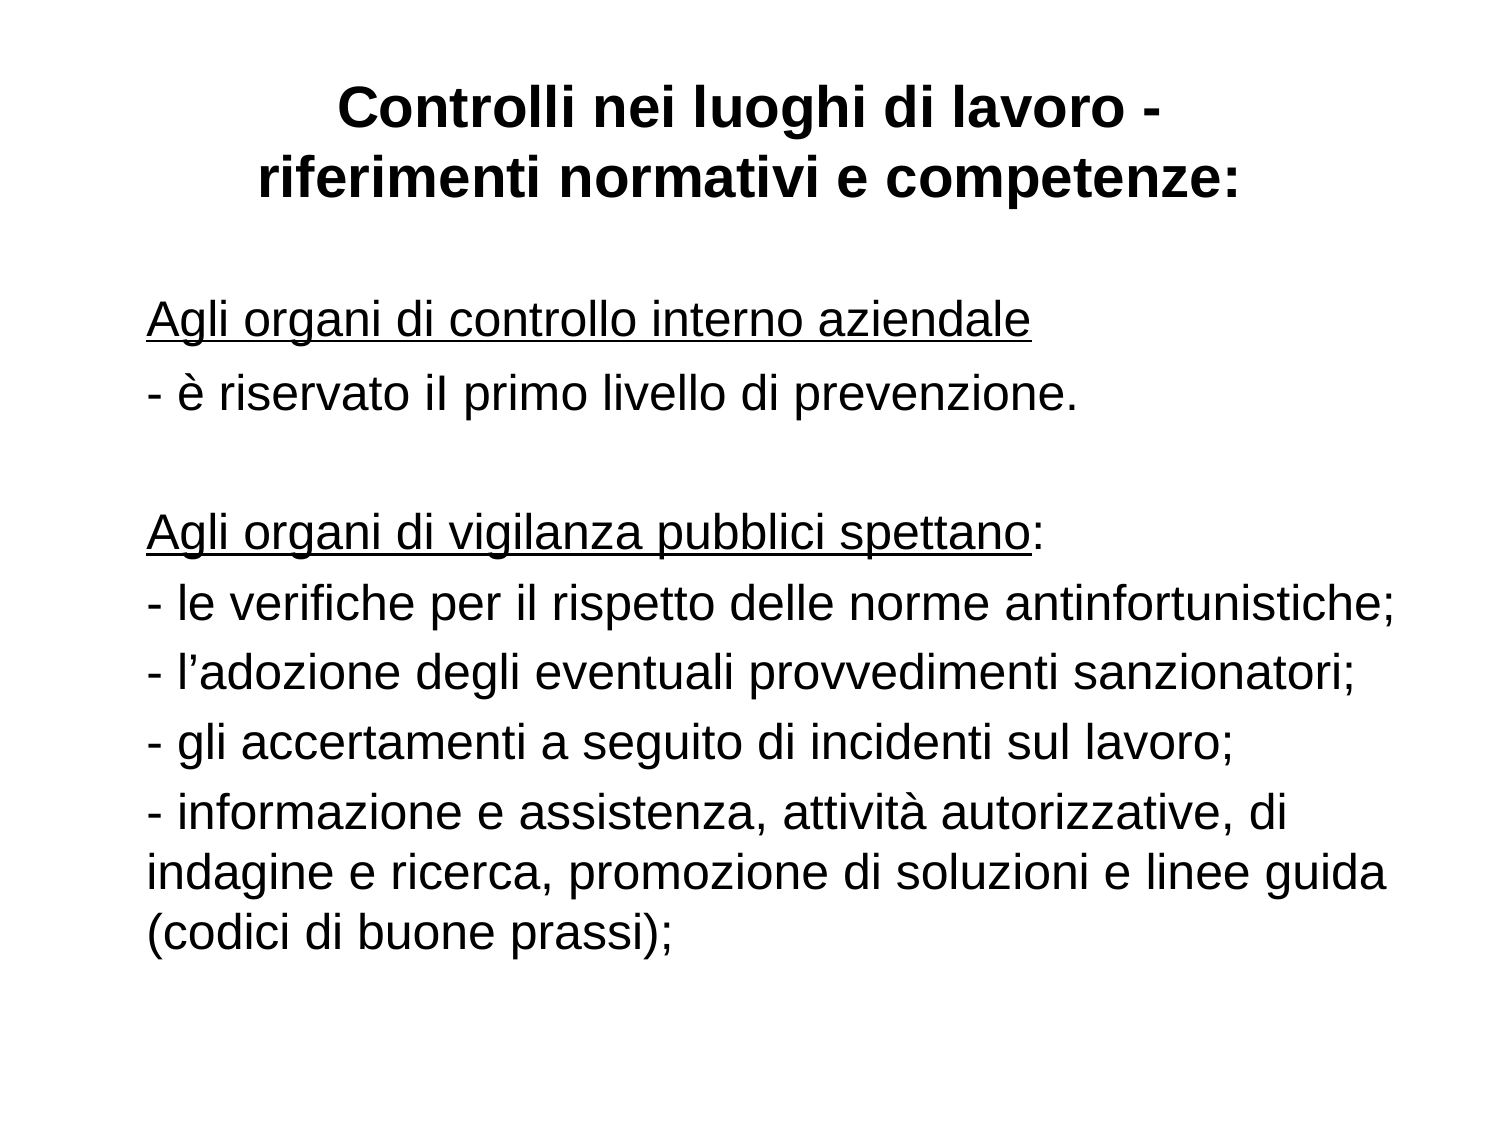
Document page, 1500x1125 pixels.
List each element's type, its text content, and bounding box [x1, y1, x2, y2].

list Agli organi di controllo interno aziendale - è riservato iI primo livello di prevenzione. Agli organi di vigilanza pubblici spettano: - le verifiche per il rispetto delle norme antinfortunistiche; - l’adozione degli eventuali provvedimenti sanzionatori; - gli accertamenti a seguito di incidenti sul lavoro; - informazione e assistenza, attività autorizzative, di indagine e ricerca, promozione di soluzioni e linee guida (codici di buone prassi); [75, 262, 1425, 1005]
title Controlli nei luoghi di lavoro - riferimenti normativi e competenze: [75, 45, 1425, 233]
